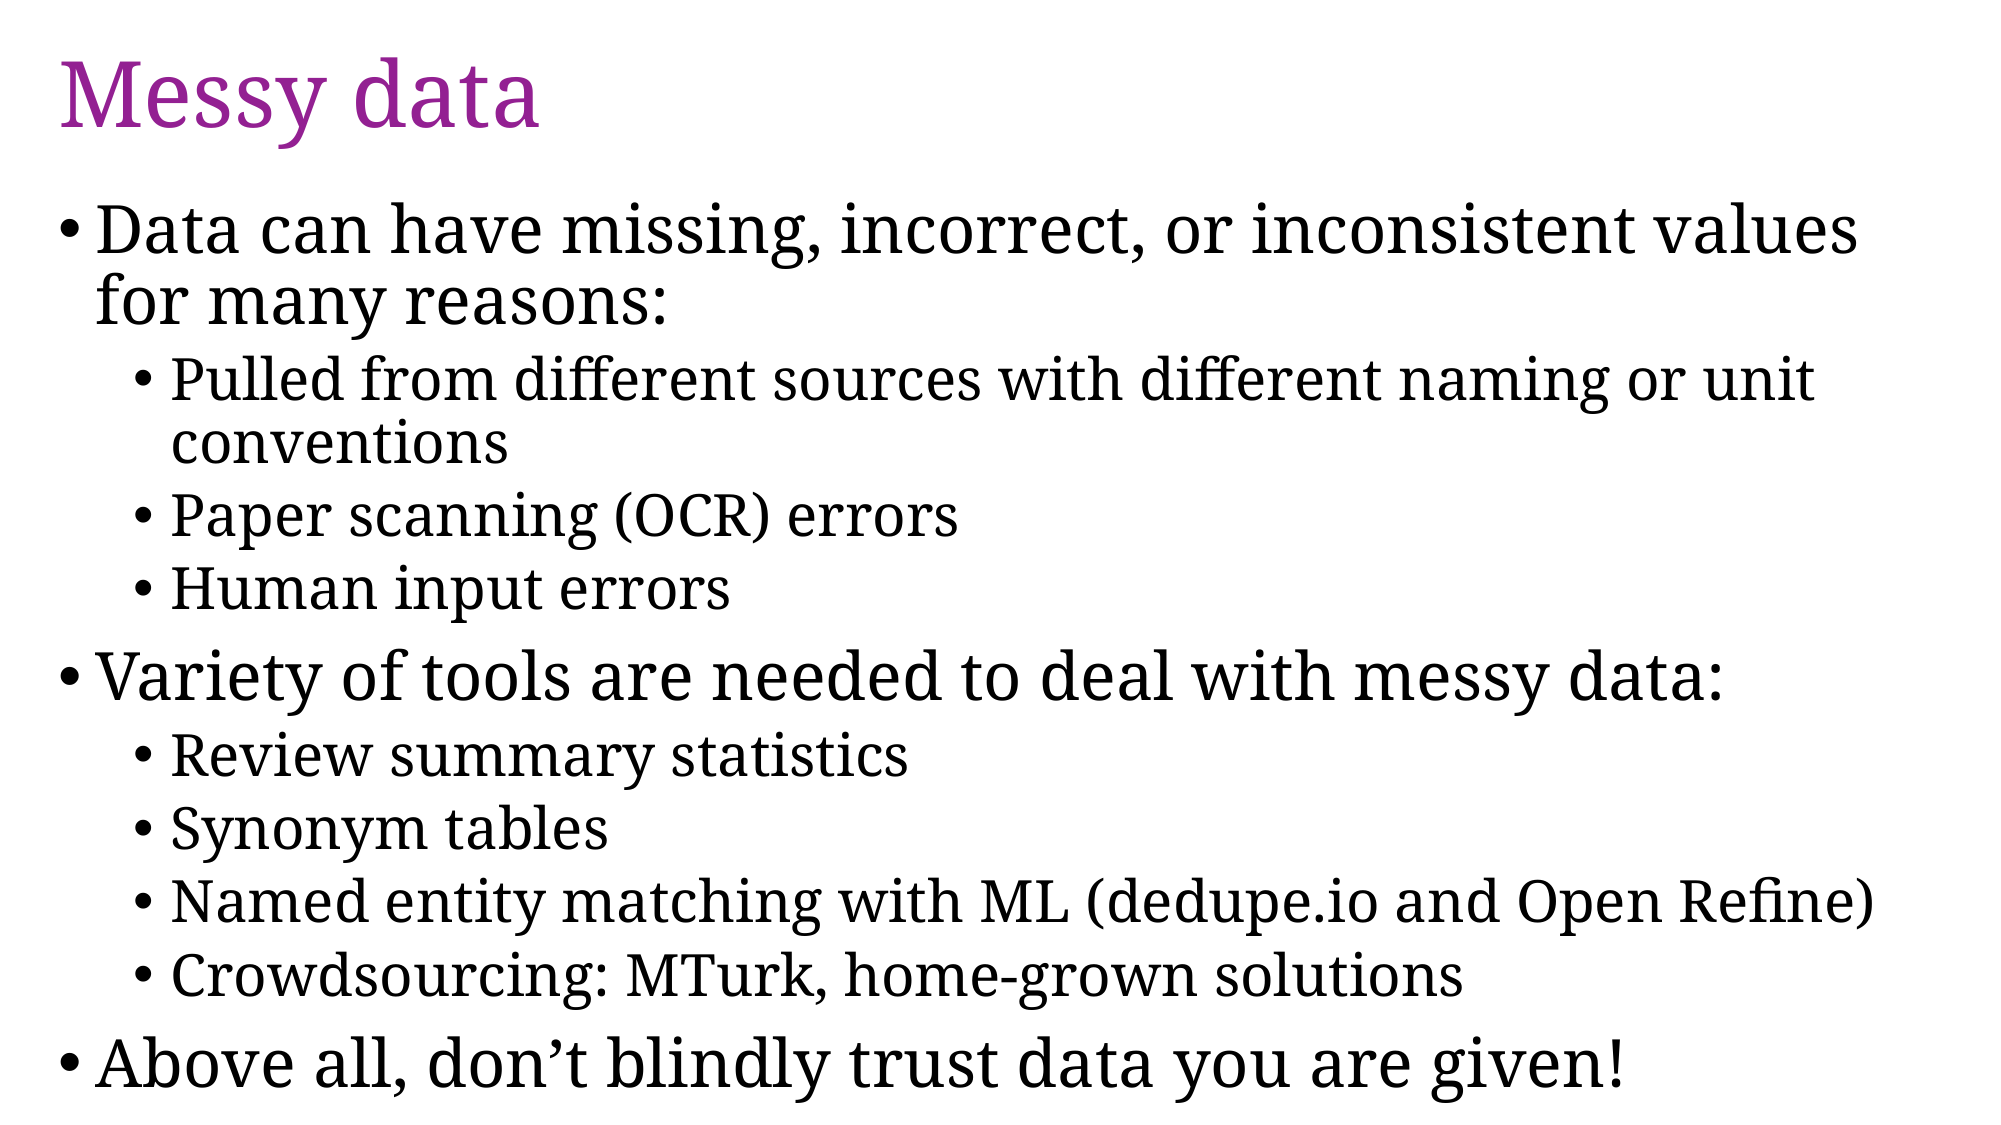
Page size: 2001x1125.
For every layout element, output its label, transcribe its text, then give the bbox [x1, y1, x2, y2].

list Data can have missing, incorrect, or inconsistent values for many reasons: Pulled from different sources with different naming or unit conventions Paper scanning (OCR) errors Human input errors Variety of tools are needed to deal with messy data: Review summary statistics Synonym tables Named entity matching with ML (dedupe.io and Open Refine) Crowdsourcing: MTurk, home-grown solutions Above all, don’t blindly trust data you are given! [43, 188, 1953, 1106]
title Messy data [43, 25, 1953, 171]
